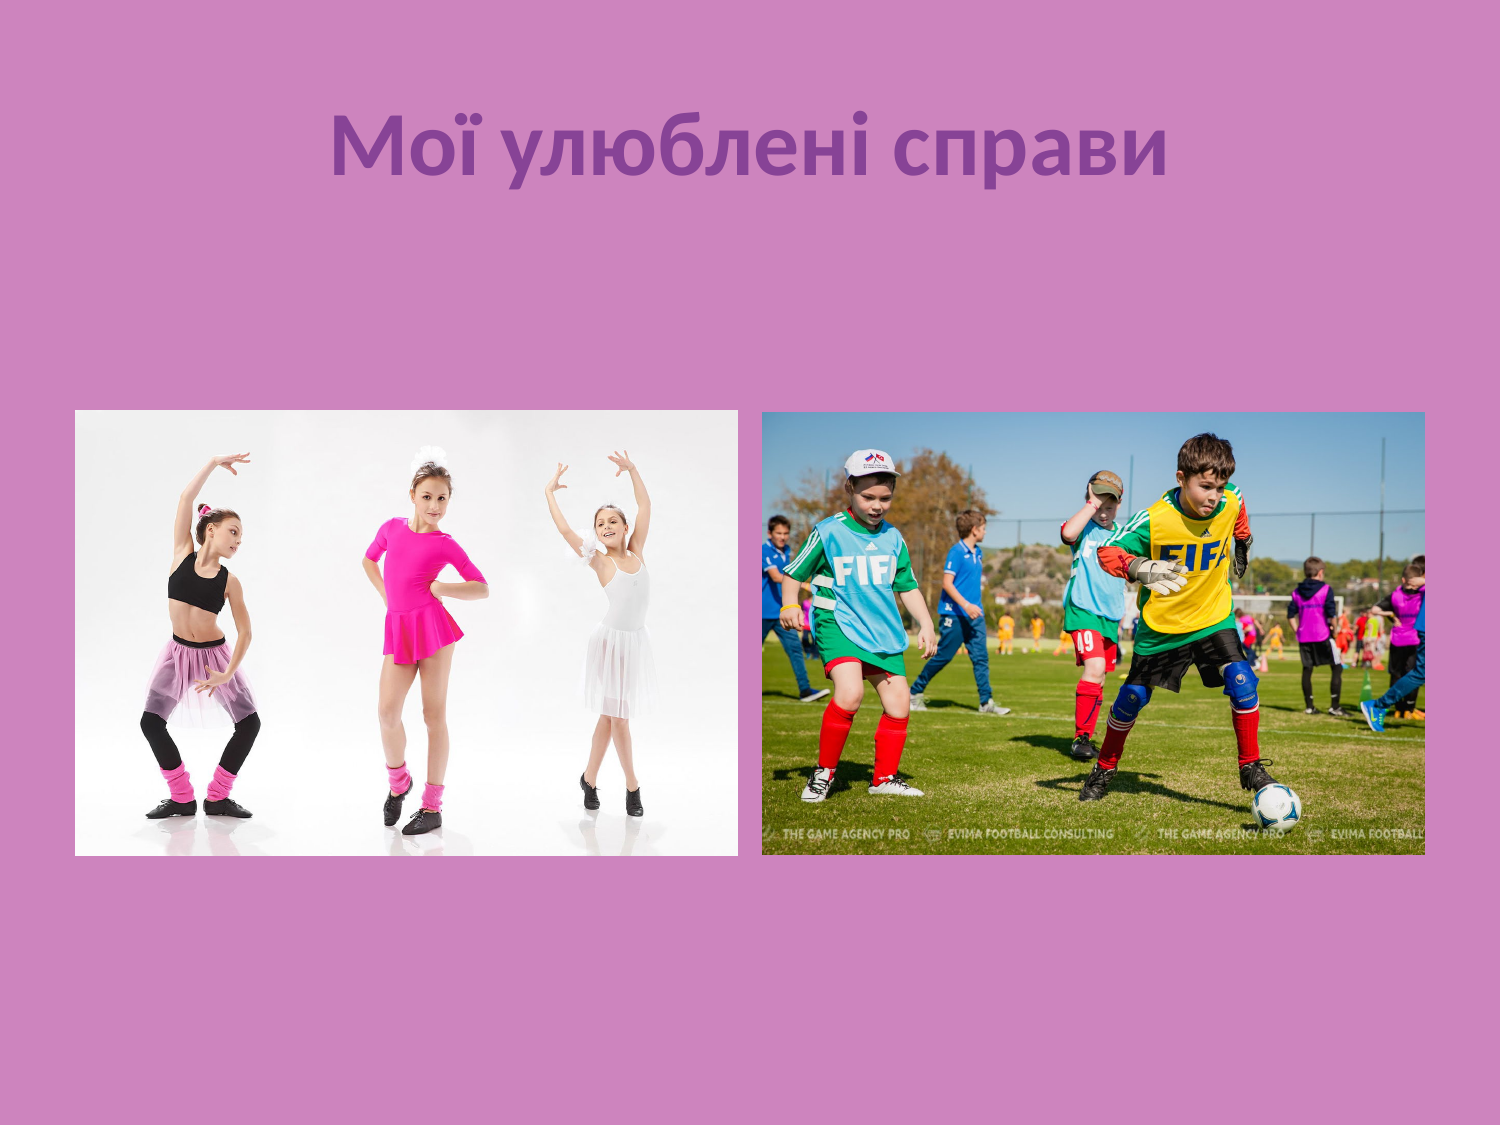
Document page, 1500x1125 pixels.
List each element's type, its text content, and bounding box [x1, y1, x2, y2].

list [762, 412, 1425, 855]
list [74, 410, 738, 856]
title Мої улюблені справи [75, 45, 1425, 233]
